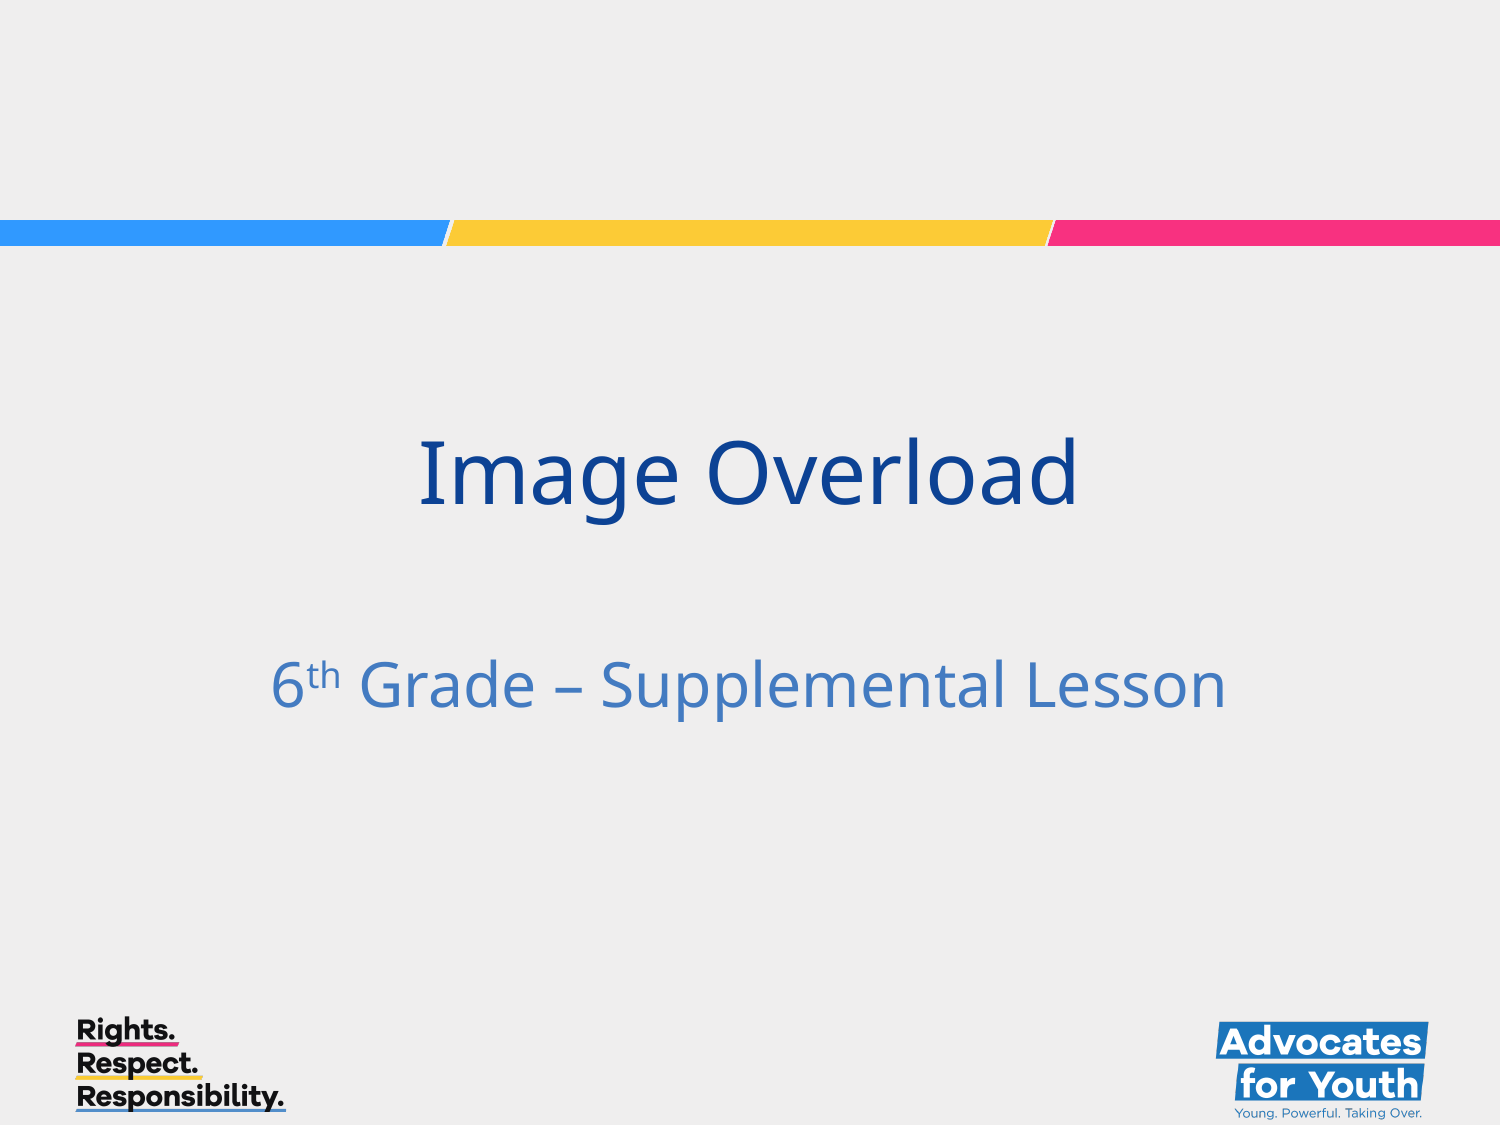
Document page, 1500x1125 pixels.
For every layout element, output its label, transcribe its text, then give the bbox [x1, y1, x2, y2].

title Image Overload [112, 349, 1388, 591]
picture [0, 207, 1500, 258]
subtitle 6th Grade – Supplemental Lesson [225, 637, 1275, 925]
